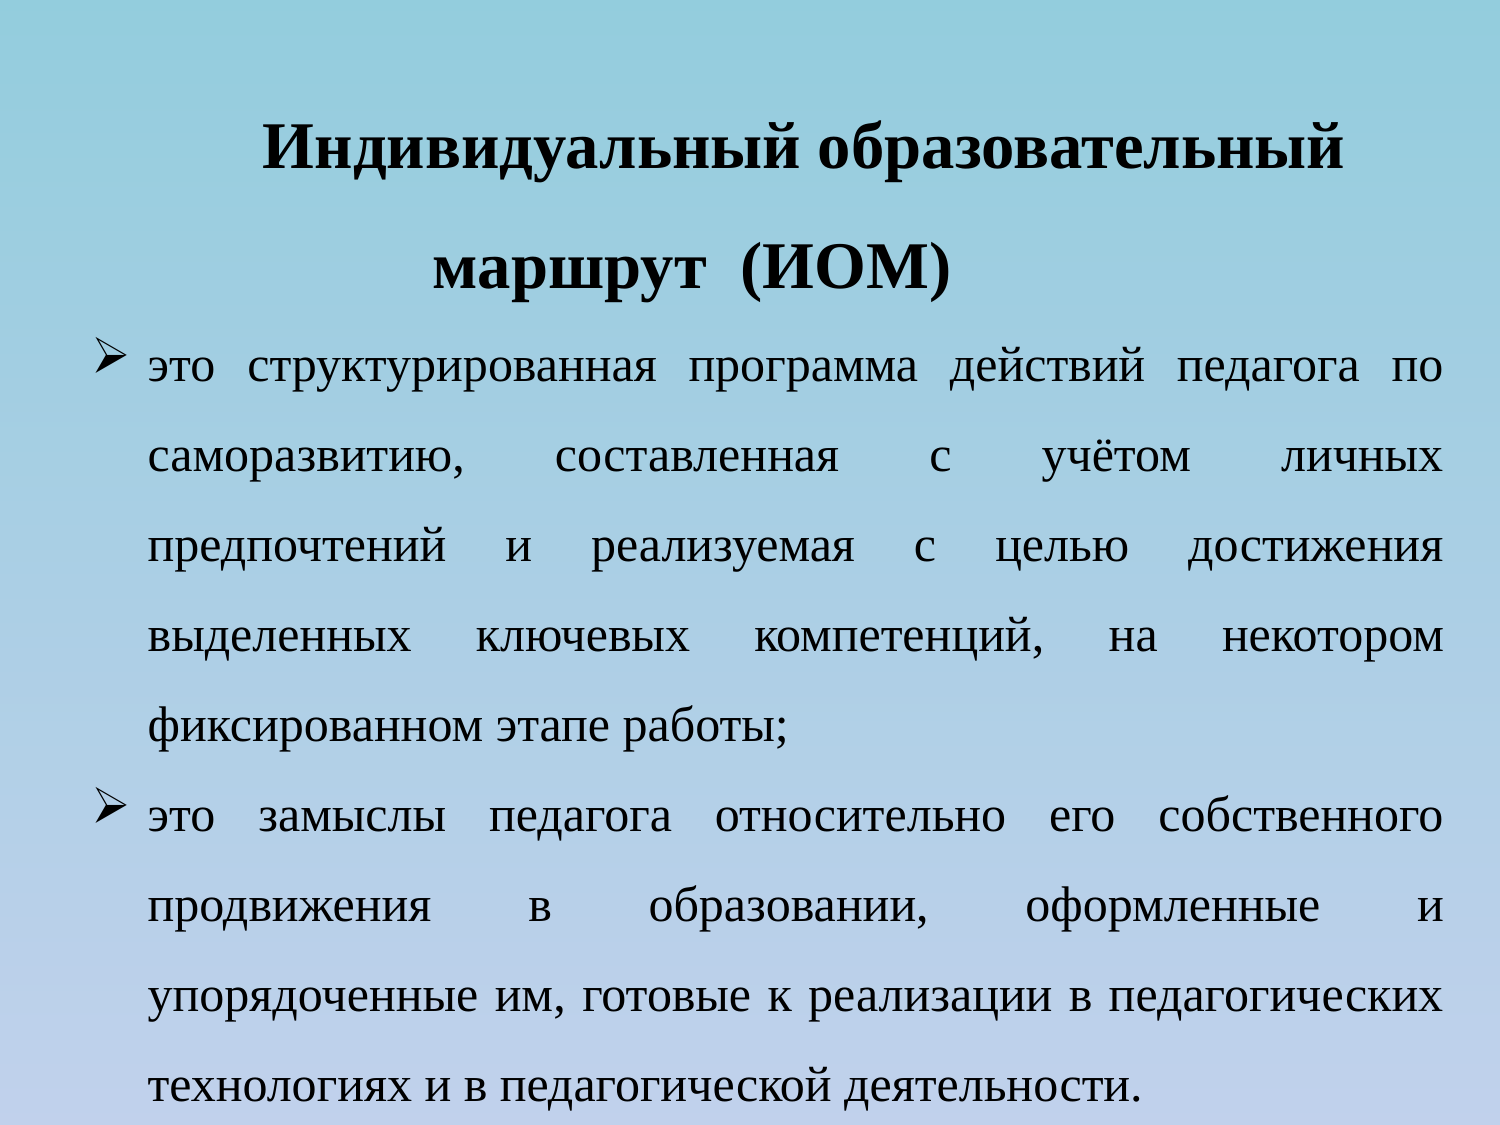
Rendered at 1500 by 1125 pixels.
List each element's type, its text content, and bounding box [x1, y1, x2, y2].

text_box Индивидуальный образовательный маршрут (ИОМ) это структурированная программа действий педагога по саморазвитию, составленная с учётом личных предпочтений и реализуемая с целью достижения выделенных ключевых компетенций, на некотором фиксированном этапе работы; это замыслы педагога относительно его собственного продвижения в образовании, оформленные и упорядоченные им, готовые к реализации в педагогических технологиях и в педагогической деятельности. [76, 54, 1459, 1125]
